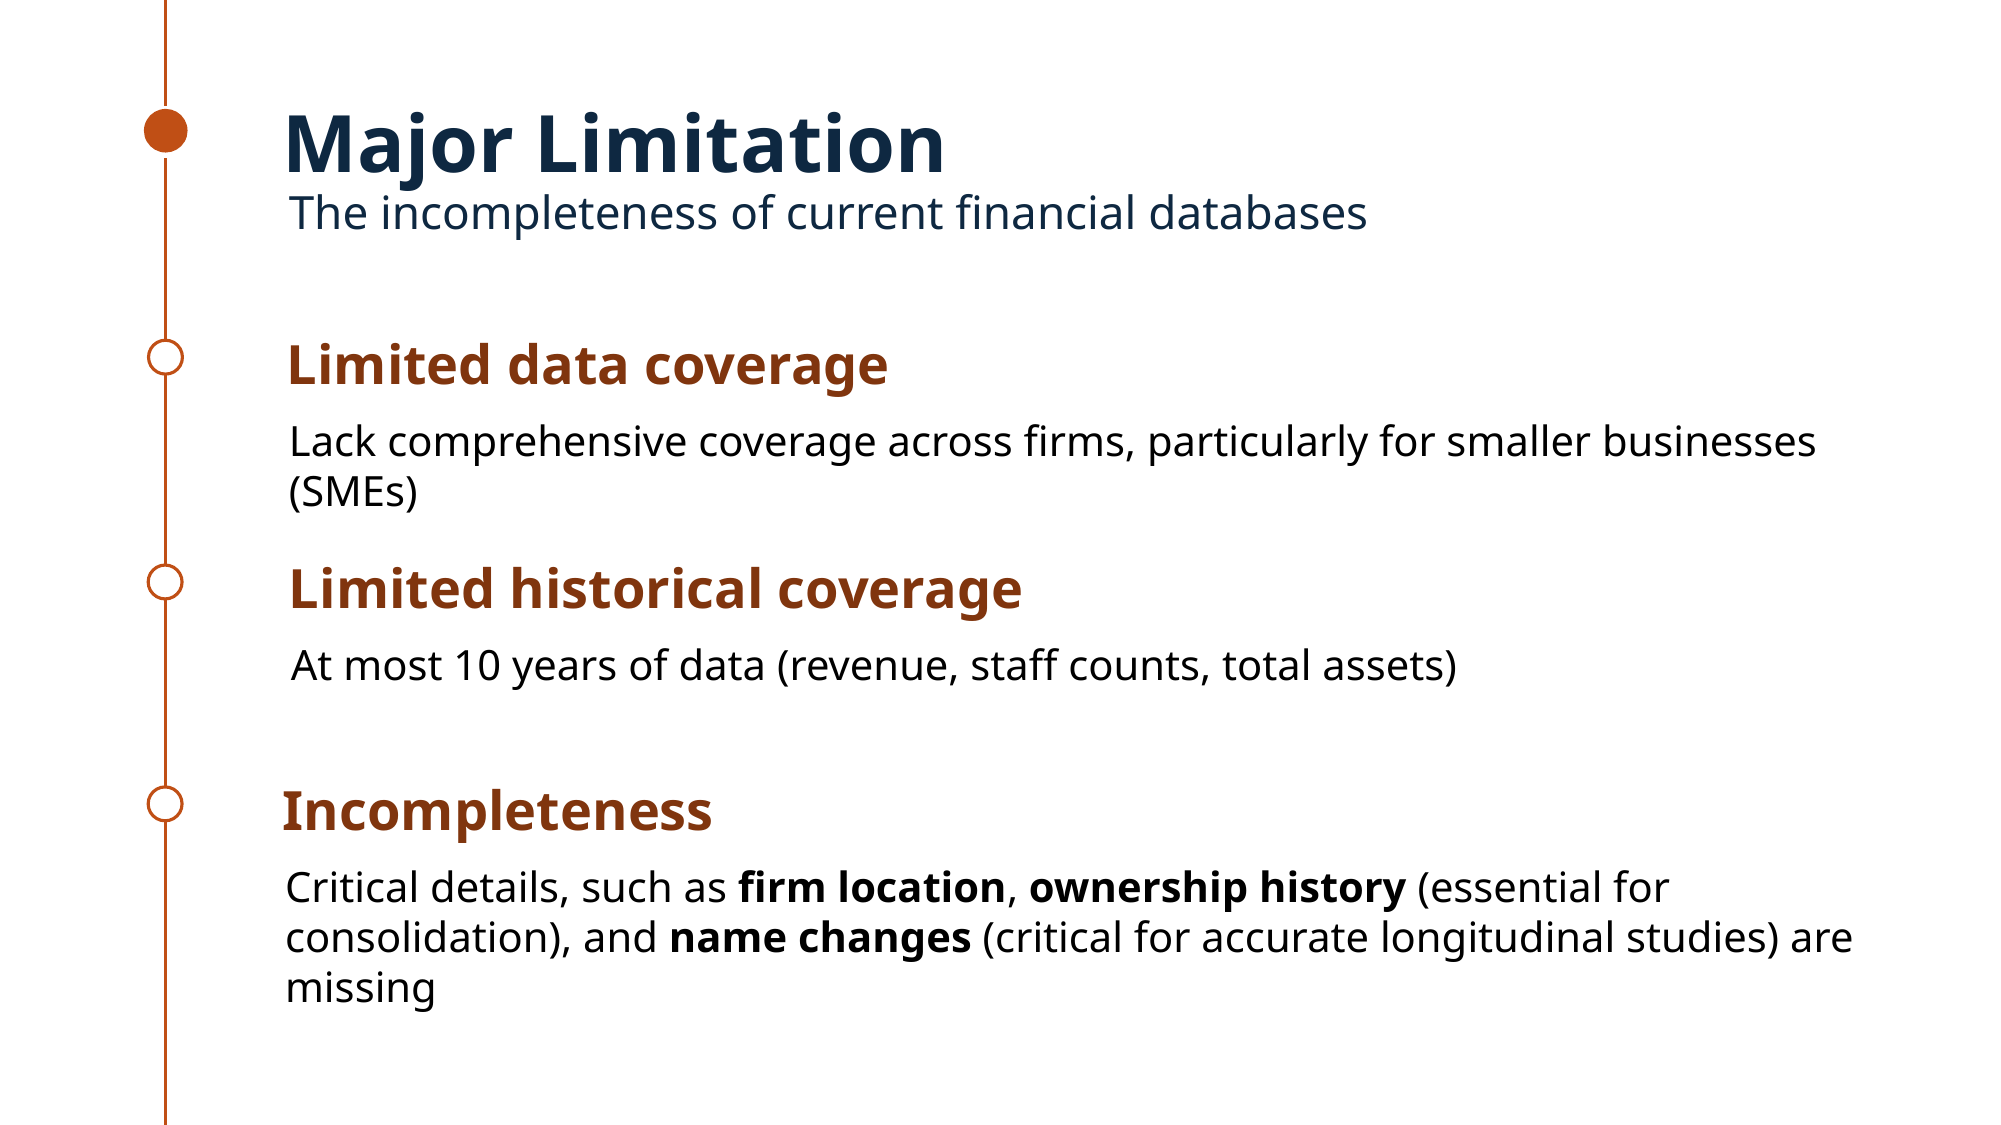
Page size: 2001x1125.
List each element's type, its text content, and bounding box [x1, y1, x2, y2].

text_box Limited data coverage [271, 306, 941, 408]
text_box [167, 563, 184, 601]
text_box Limited historical coverage [274, 530, 1432, 632]
text_box [146, 563, 164, 601]
text_box Major Limitation [268, 62, 1835, 205]
text_box [167, 785, 184, 823]
text_box The incompleteness of current financial databases [273, 176, 1604, 246]
text_box [142, 107, 190, 155]
text_box Incompleteness [268, 753, 1426, 855]
text_box [146, 338, 164, 376]
text_box [271, 254, 1729, 379]
text_box At most 10 years of data (revenue, staff counts, total assets) [276, 631, 1889, 696]
text_box [167, 338, 184, 376]
text_box [146, 785, 164, 823]
text_box Critical details, such as firm location, ownership history (essential for consolidation), and name changes (critical for accurate longitudinal studies) are missing [270, 853, 1883, 1019]
text_box Lack comprehensive coverage across firms, particularly for smaller businesses (SMEs) [274, 407, 1887, 522]
